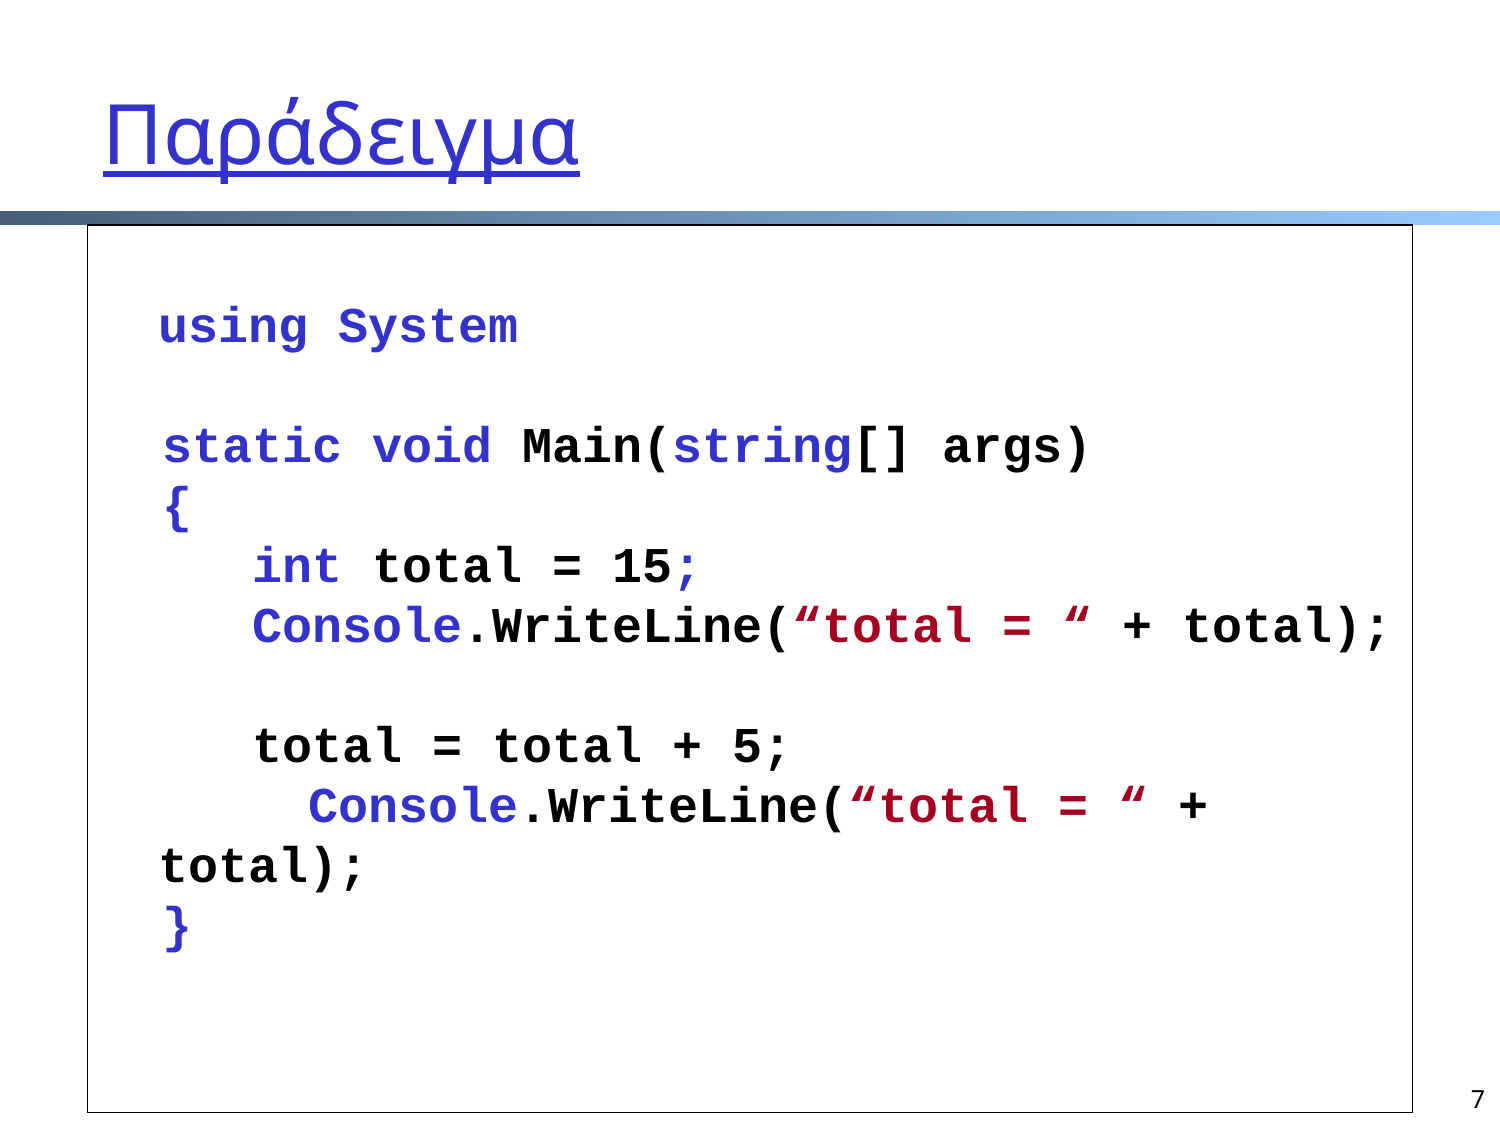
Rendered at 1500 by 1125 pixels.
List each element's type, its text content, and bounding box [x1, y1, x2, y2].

text_box using System static void Main(string[] args) { int total = 15; Console.WriteLine(“total = “ + total); total = total + 5; Console.WriteLine(“total = “ + total); } [87, 224, 1413, 1113]
slide_number 7 [1150, 1049, 1500, 1125]
text_box Παράδειγμα [87, 37, 1363, 224]
